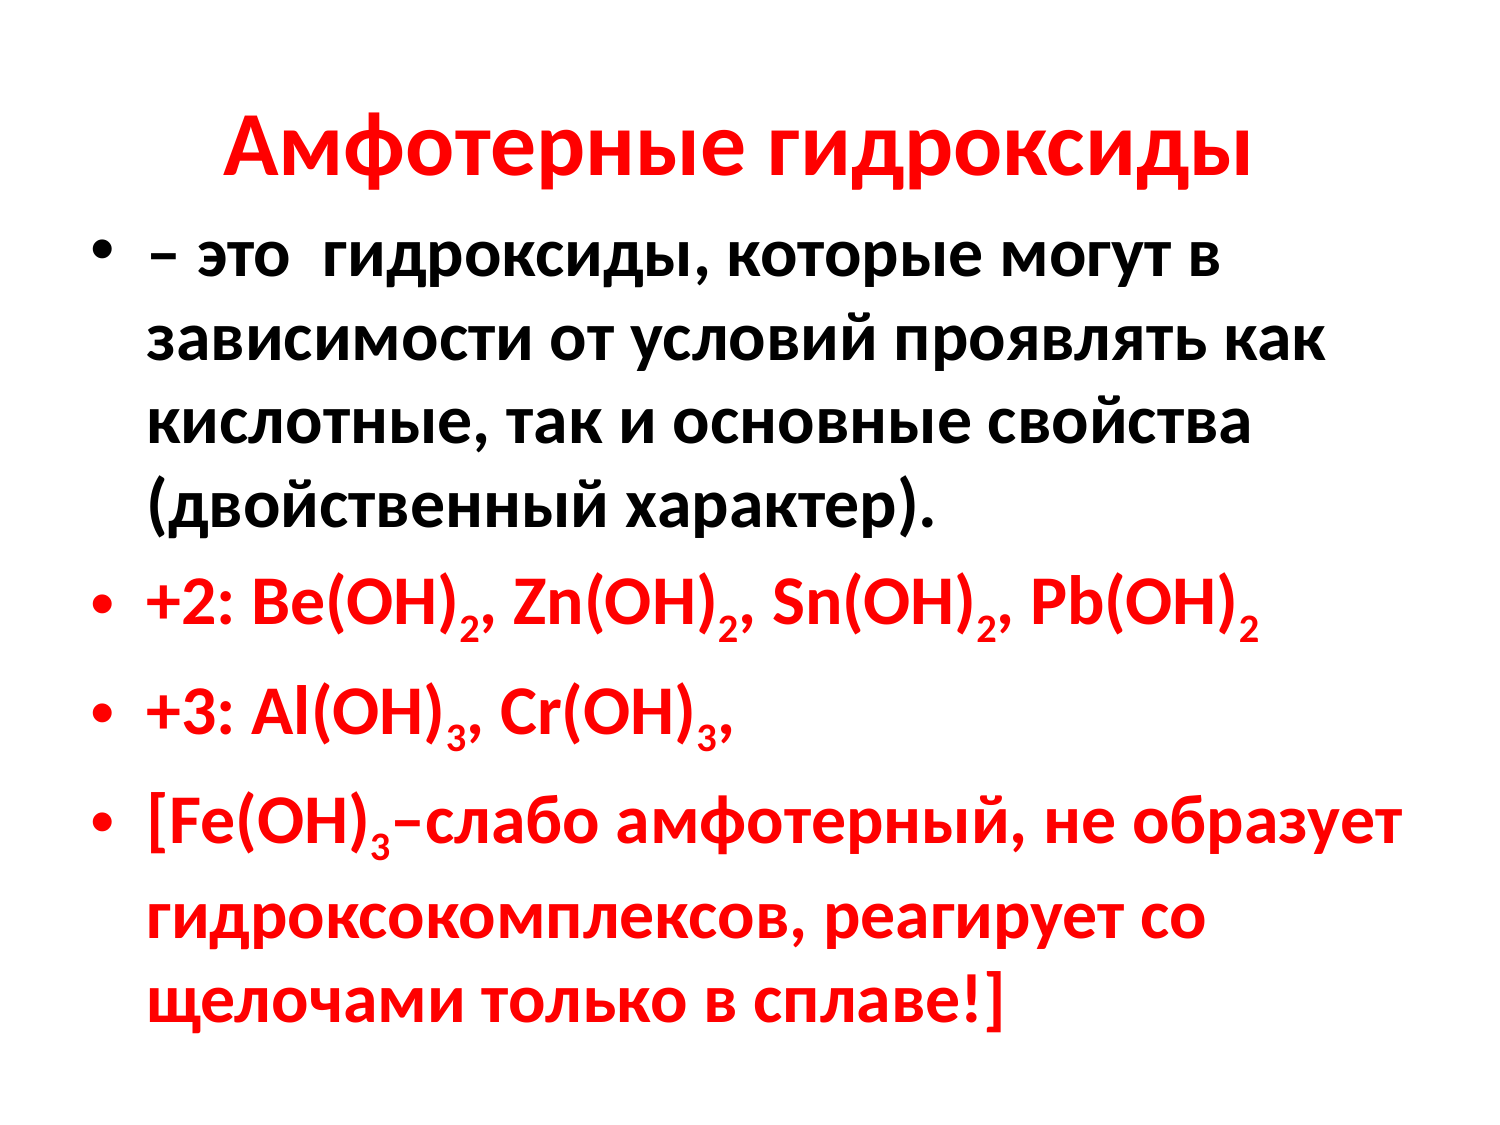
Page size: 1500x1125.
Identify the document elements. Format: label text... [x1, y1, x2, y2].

list – это гидроксиды, которые могут в зависимости от условий проявлять как кислотные, так и основные свойства (двойственный характер). +2: Be(OH)2, Zn(OH)2, Sn(OH)2, Pb(OH)2 +3: Al(OH)3, Cr(OH)3, [Fe(OH)3–слабо амфотерный, не образует гидроксокомплексов, реагирует со щелочами только в сплаве!] [75, 199, 1425, 1067]
title Амфотерные гидроксиды [75, 45, 1425, 199]
